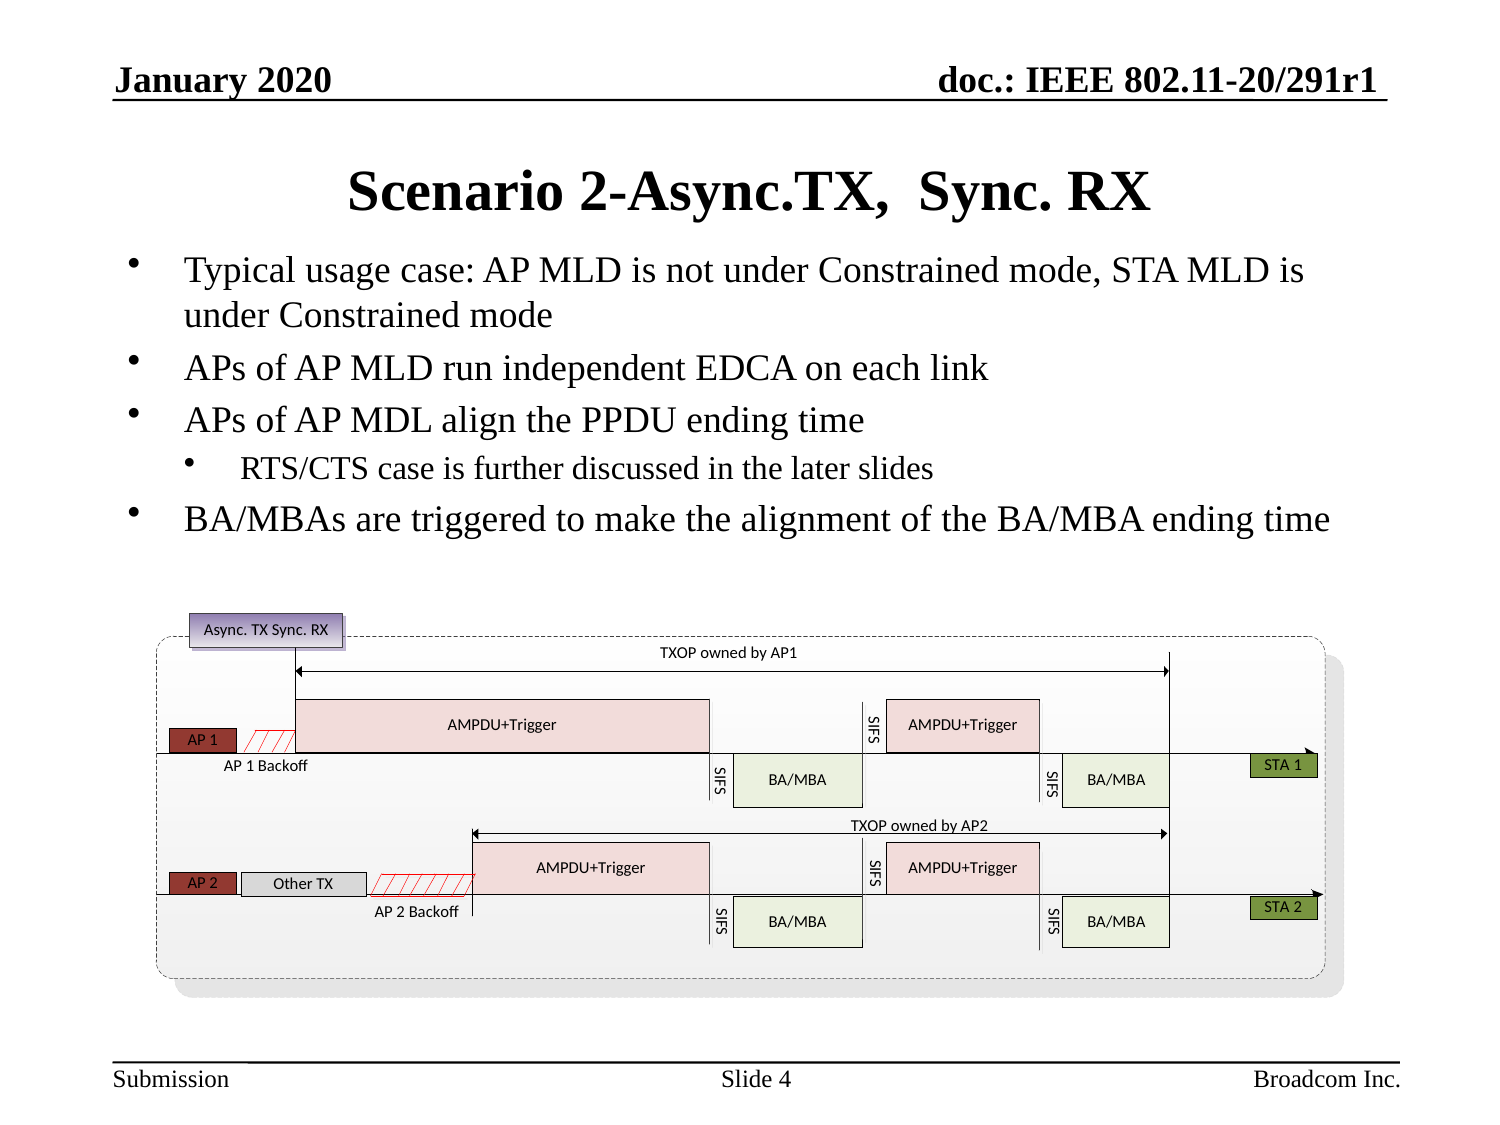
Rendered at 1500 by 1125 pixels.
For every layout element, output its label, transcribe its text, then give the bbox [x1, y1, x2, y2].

title Scenario 2-Async.TX, Sync. RX [112, 99, 1388, 275]
footer Broadcom Inc. [1250, 1061, 1402, 1093]
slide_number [114, 54, 335, 101]
list Typical usage case: AP MLD is not under Constrained mode, STA MLD is under Constrained mode APs of AP MLD run independent EDCA on each link APs of AP MDL align the PPDU ending time RTS/CTS case is further discussed in the later slides BA/MBAs are triggered to make the alignment of the BA/MBA ending time [112, 275, 1388, 1038]
slide_number Slide 4 [712, 1061, 800, 1093]
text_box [153, 609, 1347, 1001]
